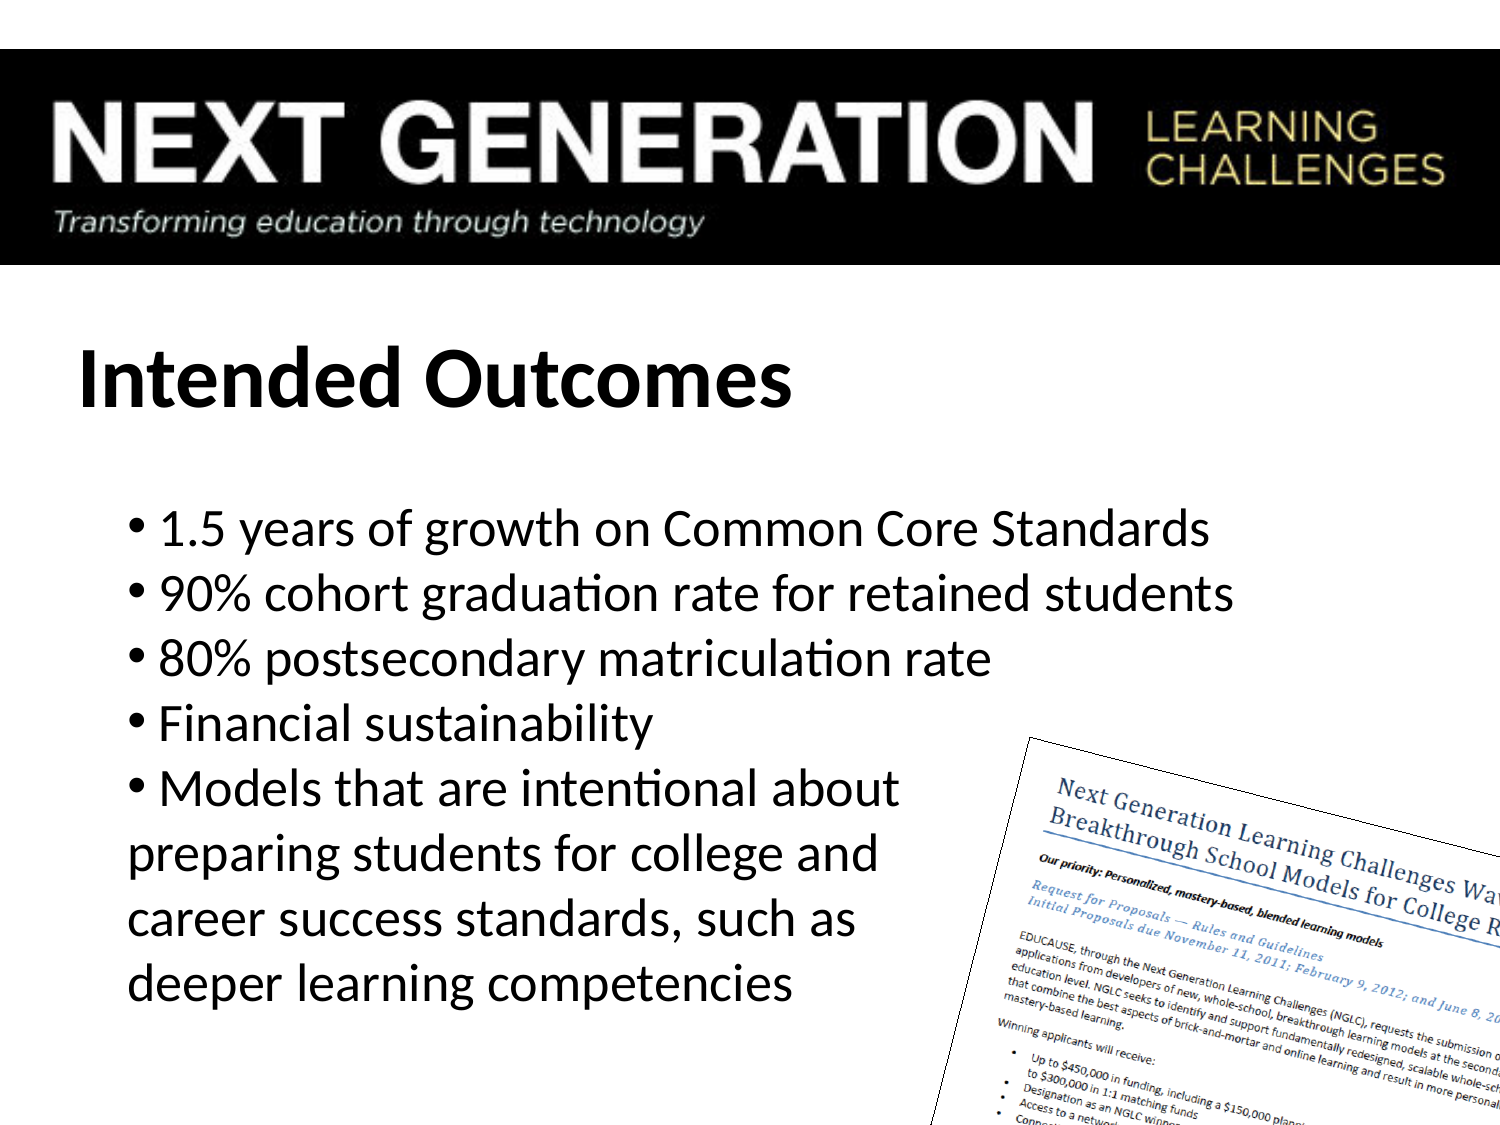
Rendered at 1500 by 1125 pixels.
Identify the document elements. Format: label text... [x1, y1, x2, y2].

picture [0, 49, 1500, 265]
text_box Intended Outcomes [62, 312, 1338, 433]
text_box 1.5 years of growth on Common Core Standards 90% cohort graduation rate for retained students 80% postsecondary matriculation rate Financial sustainability Models that are intentional about preparing students for college and career success standards, such as deeper learning competencies [112, 484, 1350, 1020]
picture [932, 739, 1500, 1125]
